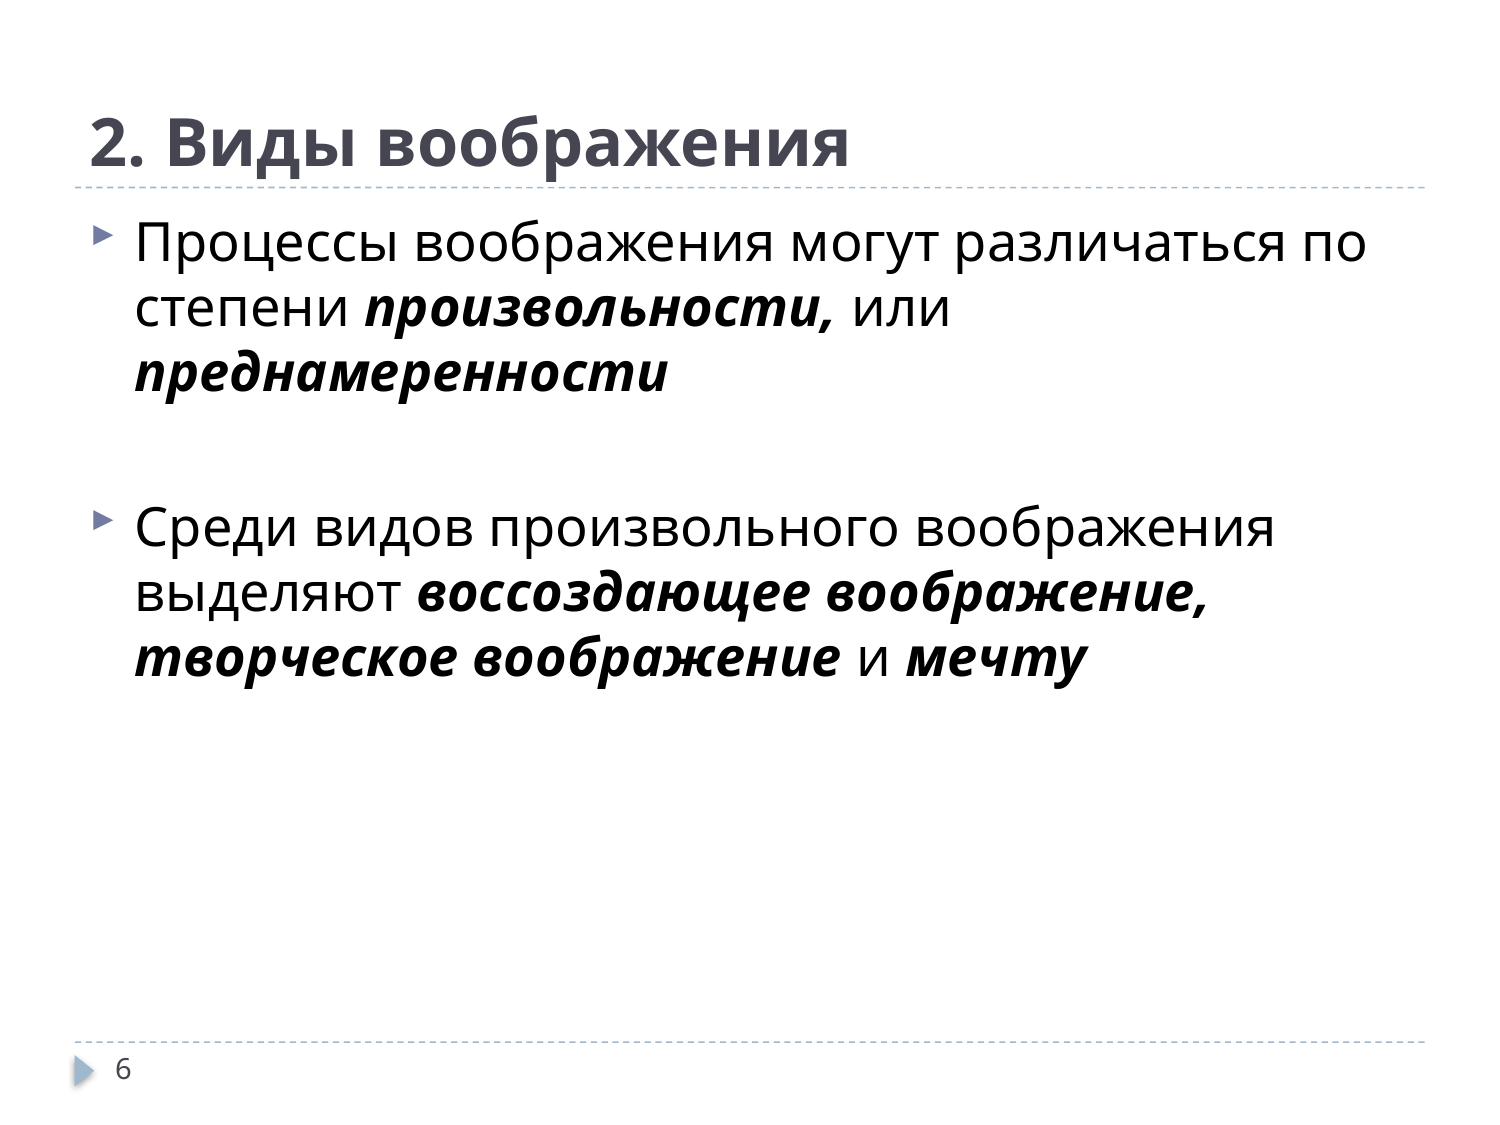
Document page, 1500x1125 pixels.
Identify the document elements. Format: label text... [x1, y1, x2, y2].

list Процессы воображения могут различаться по степени произвольности, или преднамеренности Среди видов произвольного воображения выделяют воссоздающее воображение, творческое воображение и мечту [75, 200, 1425, 1010]
slide_number 6 [100, 1042, 426, 1103]
title 2. Виды воображения [75, 24, 1425, 188]
